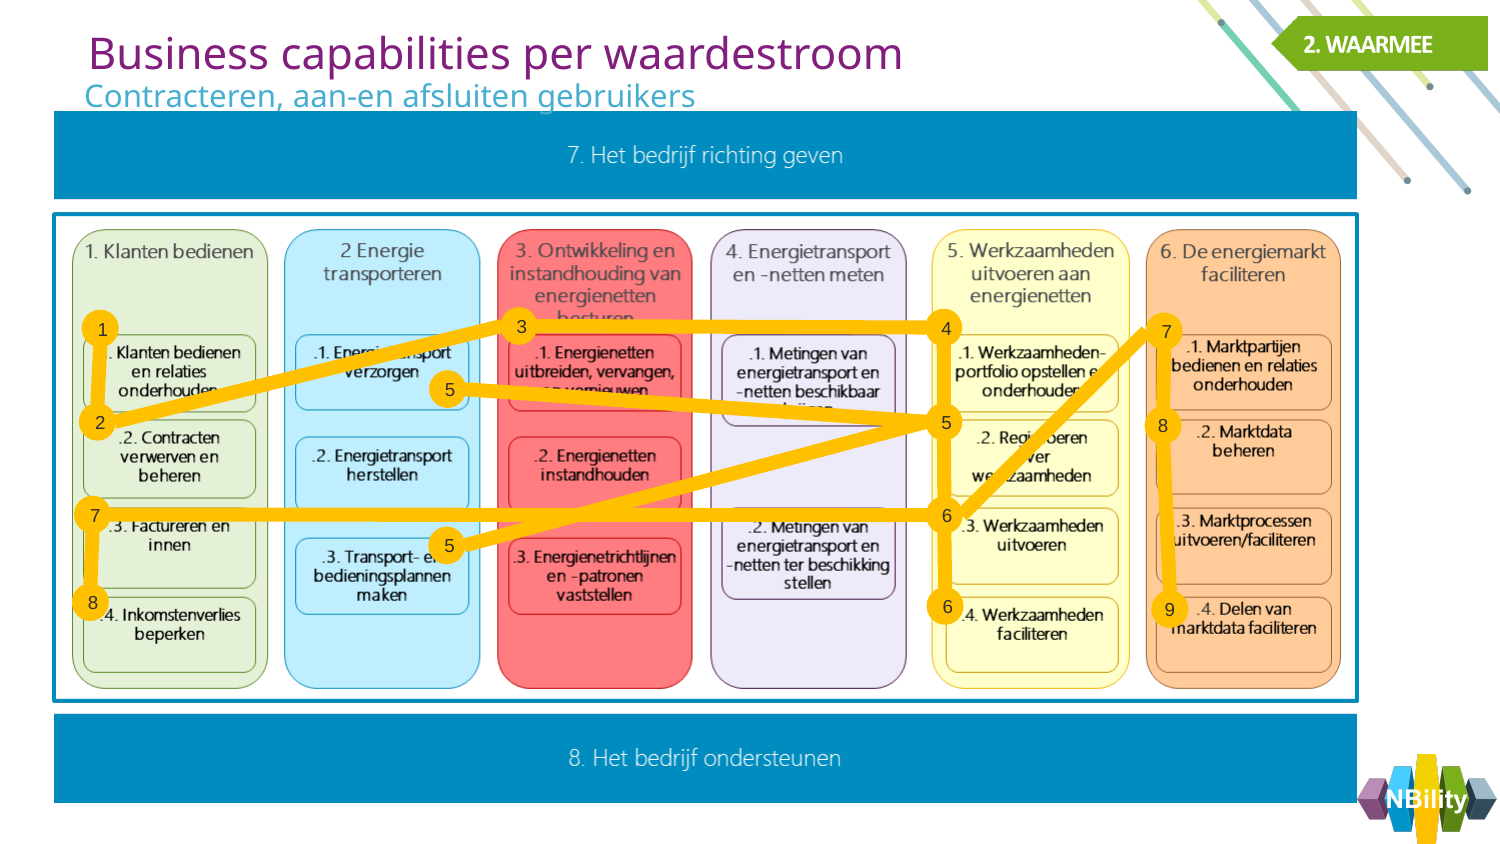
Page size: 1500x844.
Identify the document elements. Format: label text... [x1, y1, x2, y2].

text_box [461, 388, 927, 422]
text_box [1163, 443, 1170, 592]
picture [1271, 16, 1488, 76]
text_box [960, 331, 1147, 515]
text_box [114, 325, 502, 422]
text_box .4. Delen van marktdata faciliteren [0, 0, 1500, 844]
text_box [464, 421, 927, 546]
picture [52, 703, 1499, 844]
text_box Contracteren, aan-en afsluiten gebruikers [84, 68, 1217, 103]
picture [52, 111, 1359, 213]
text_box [97, 346, 101, 404]
text_box Business capabilities per waardestroom [87, 20, 1181, 68]
picture [57, 217, 1354, 698]
picture [715, 755, 720, 765]
